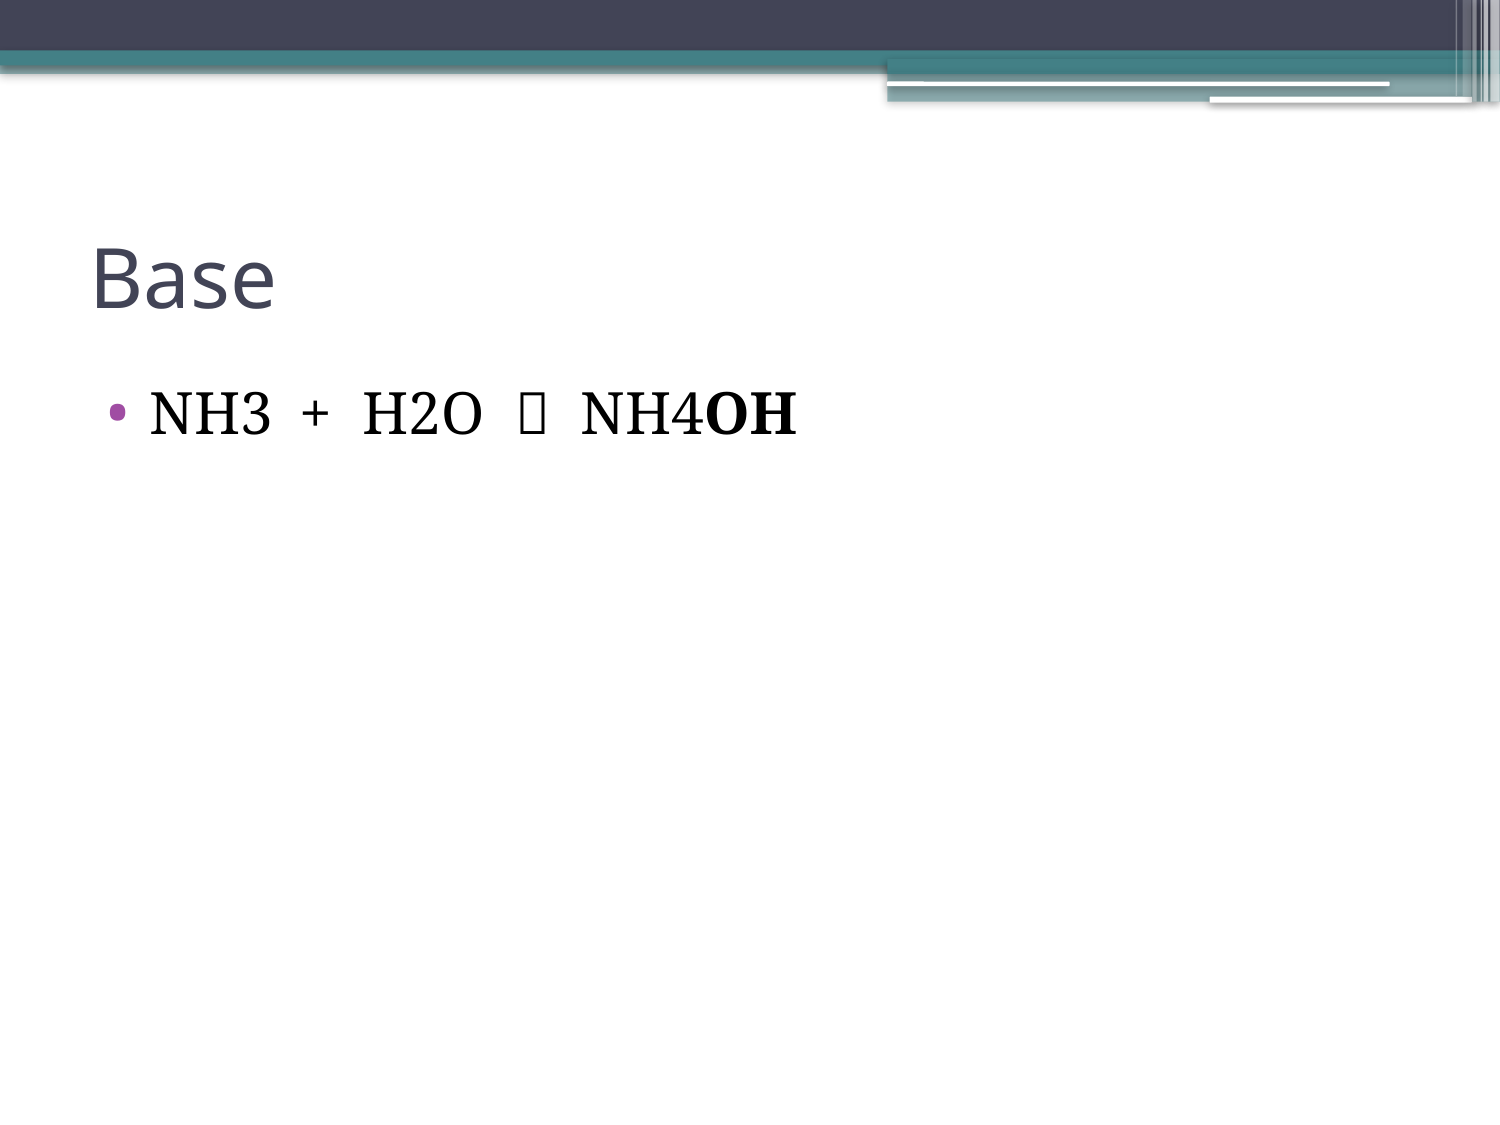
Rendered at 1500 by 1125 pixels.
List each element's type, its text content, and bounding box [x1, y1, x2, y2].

list NH3 + H2O  NH4OH [75, 368, 1425, 1079]
title Base [75, 187, 1425, 363]
